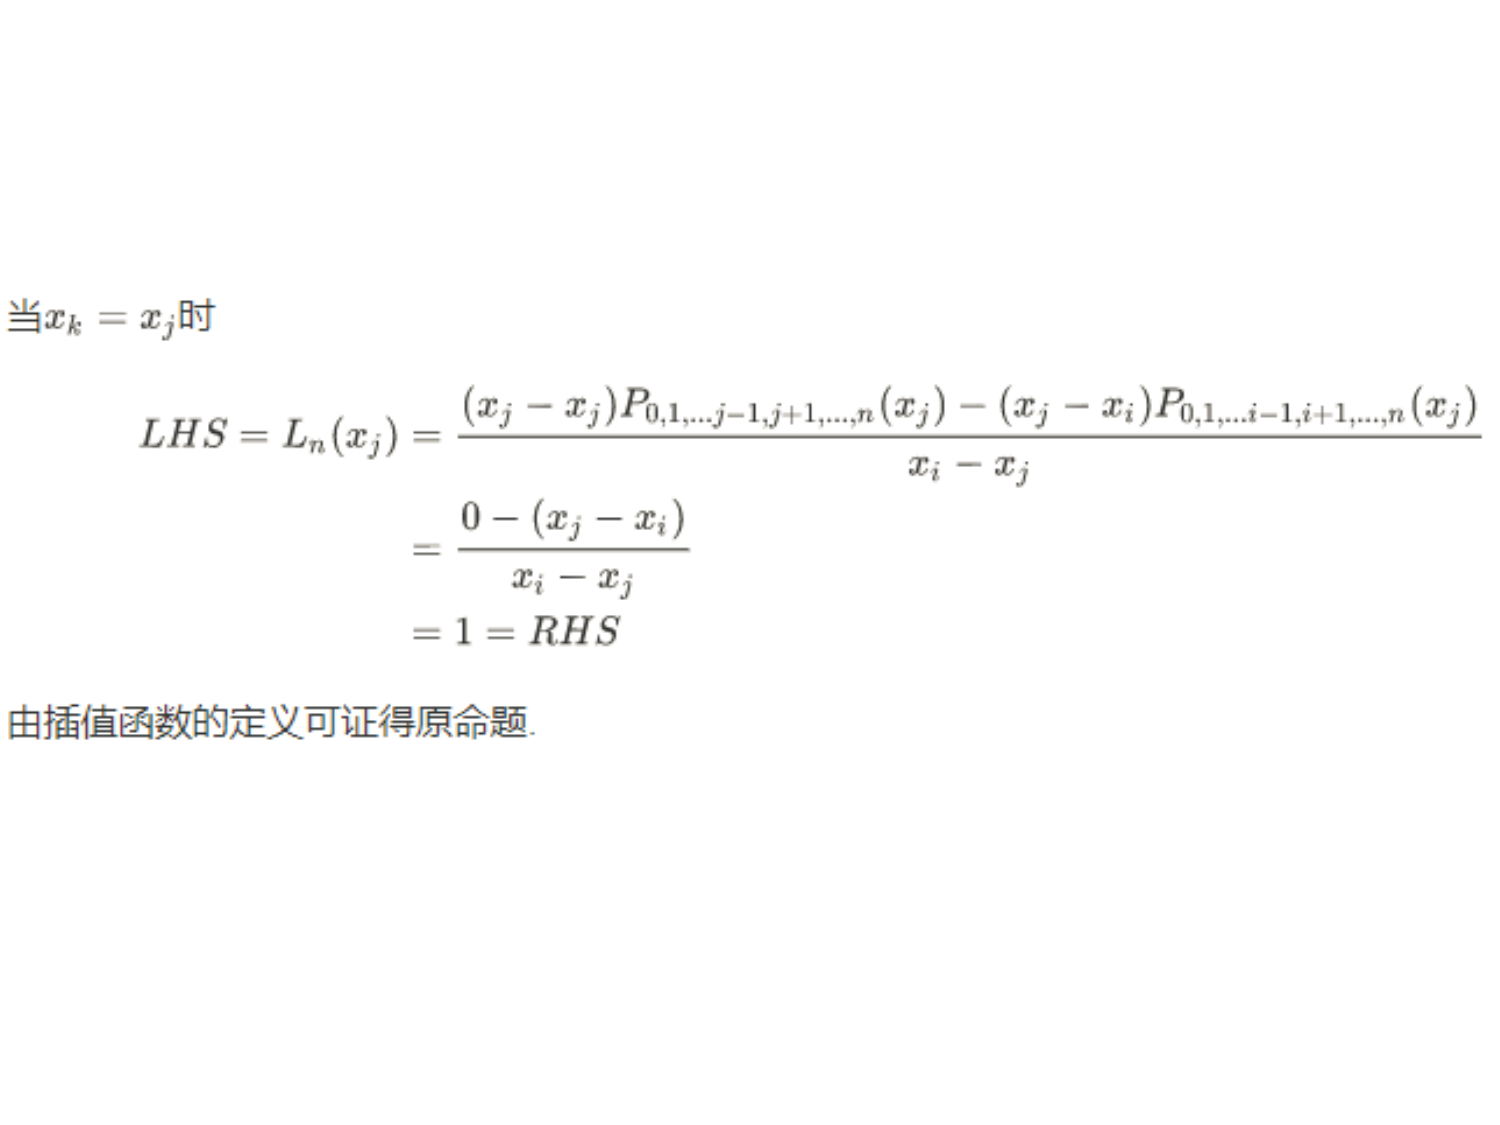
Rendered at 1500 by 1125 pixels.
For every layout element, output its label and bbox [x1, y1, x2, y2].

picture [0, 292, 1500, 754]
